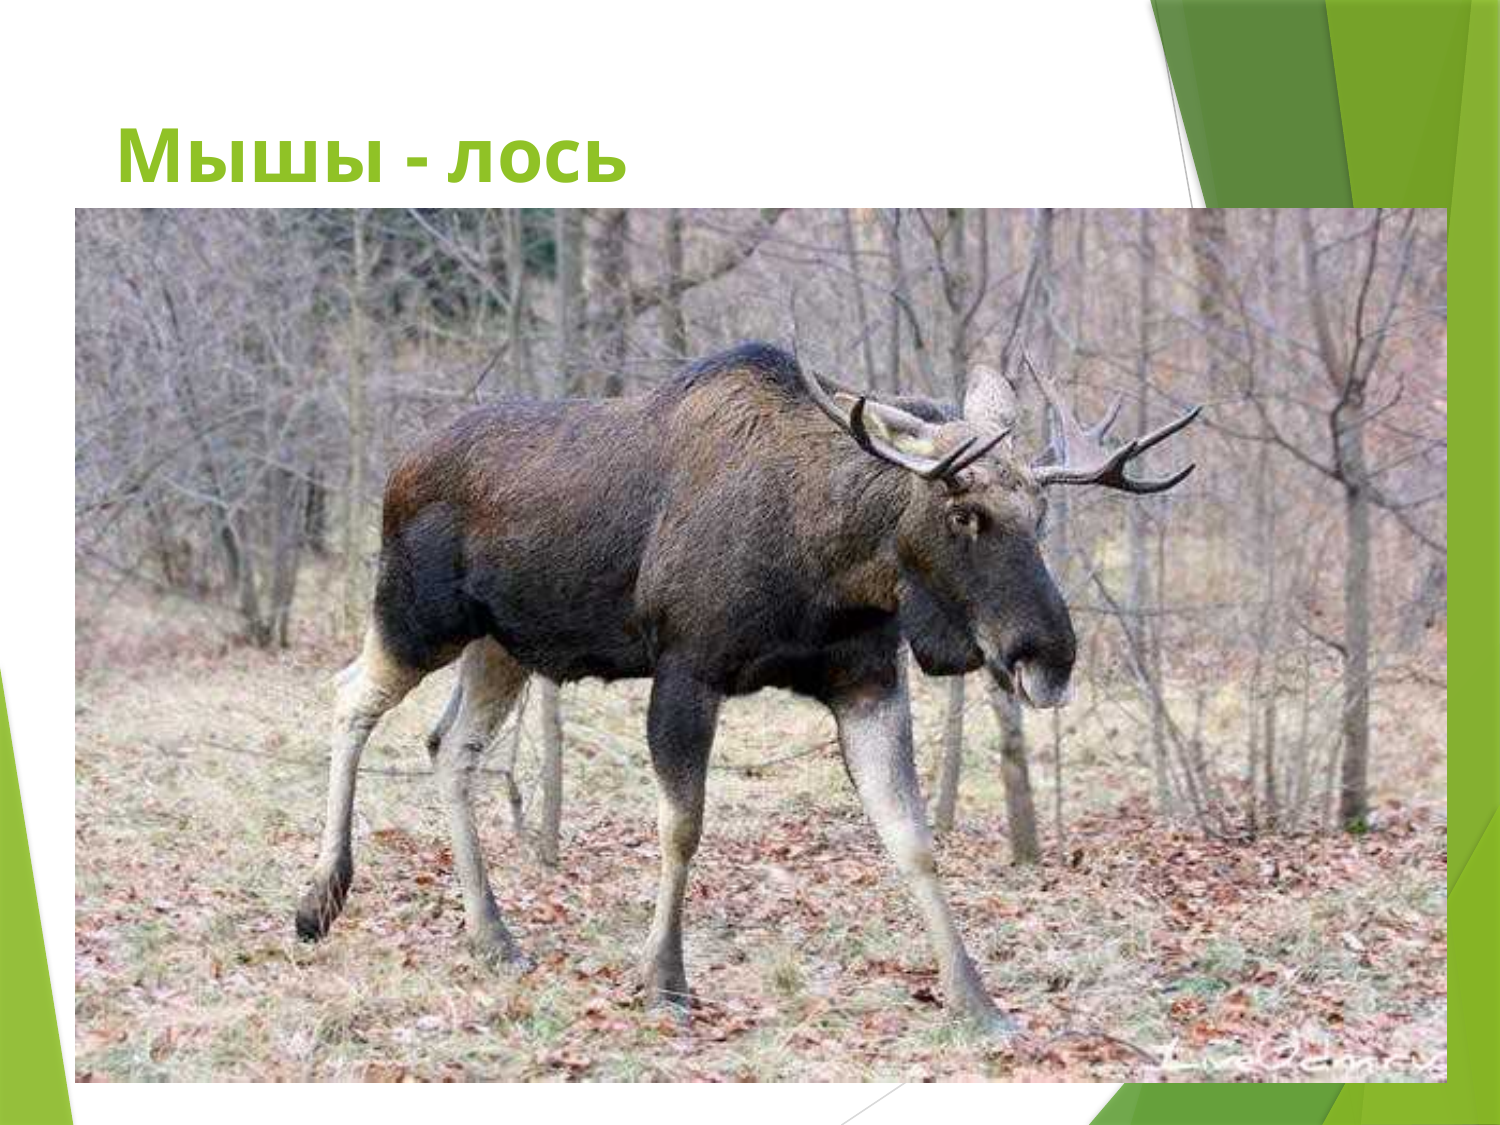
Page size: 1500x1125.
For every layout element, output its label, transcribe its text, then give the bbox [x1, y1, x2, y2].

title Мышы - лось [99, 99, 1142, 207]
picture [75, 207, 1448, 1083]
